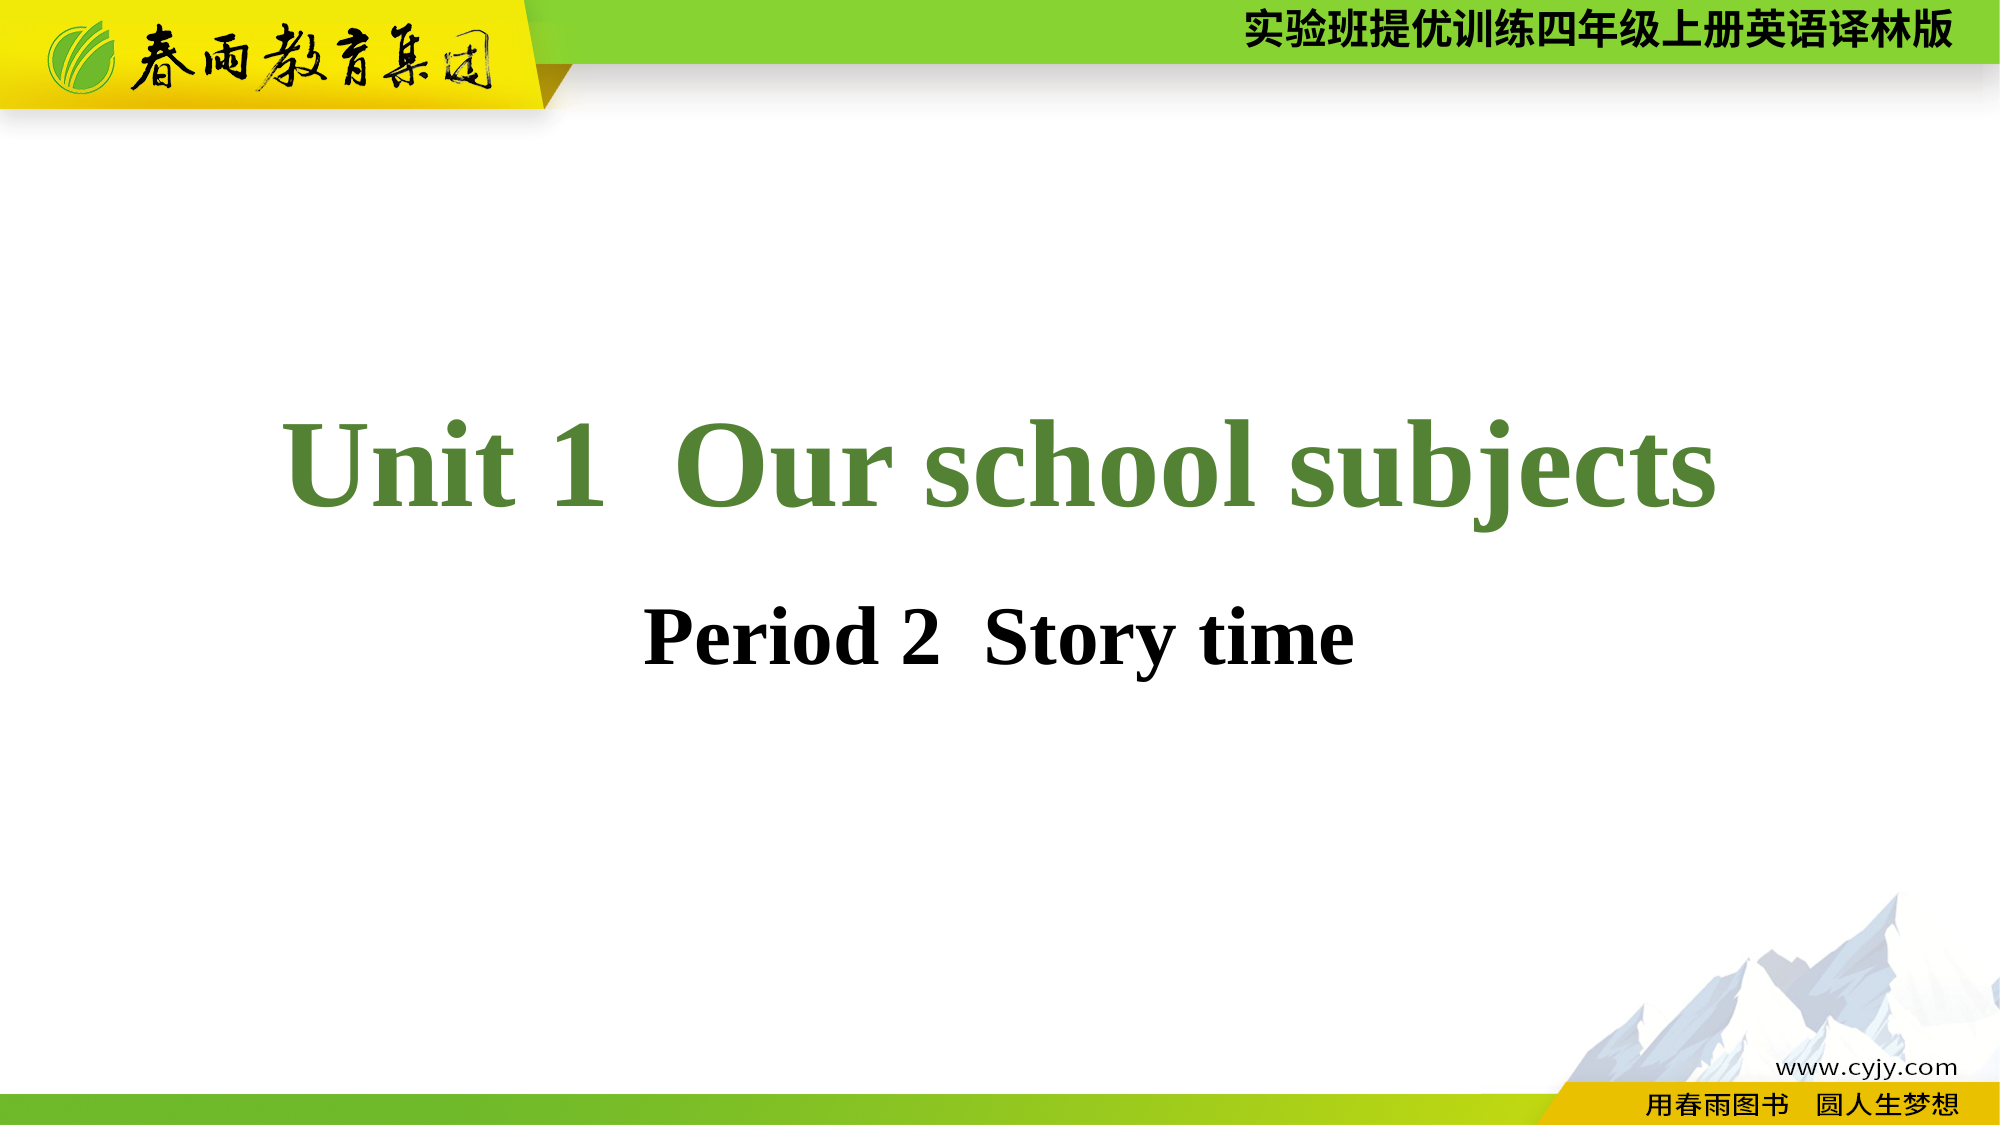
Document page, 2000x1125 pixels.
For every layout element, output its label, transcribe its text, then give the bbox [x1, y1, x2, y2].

picture [0, 0, 2000, 298]
text_box Unit 1 Our school subjects Period 2 Story time [0, 298, 2000, 689]
picture [0, 689, 2000, 1125]
